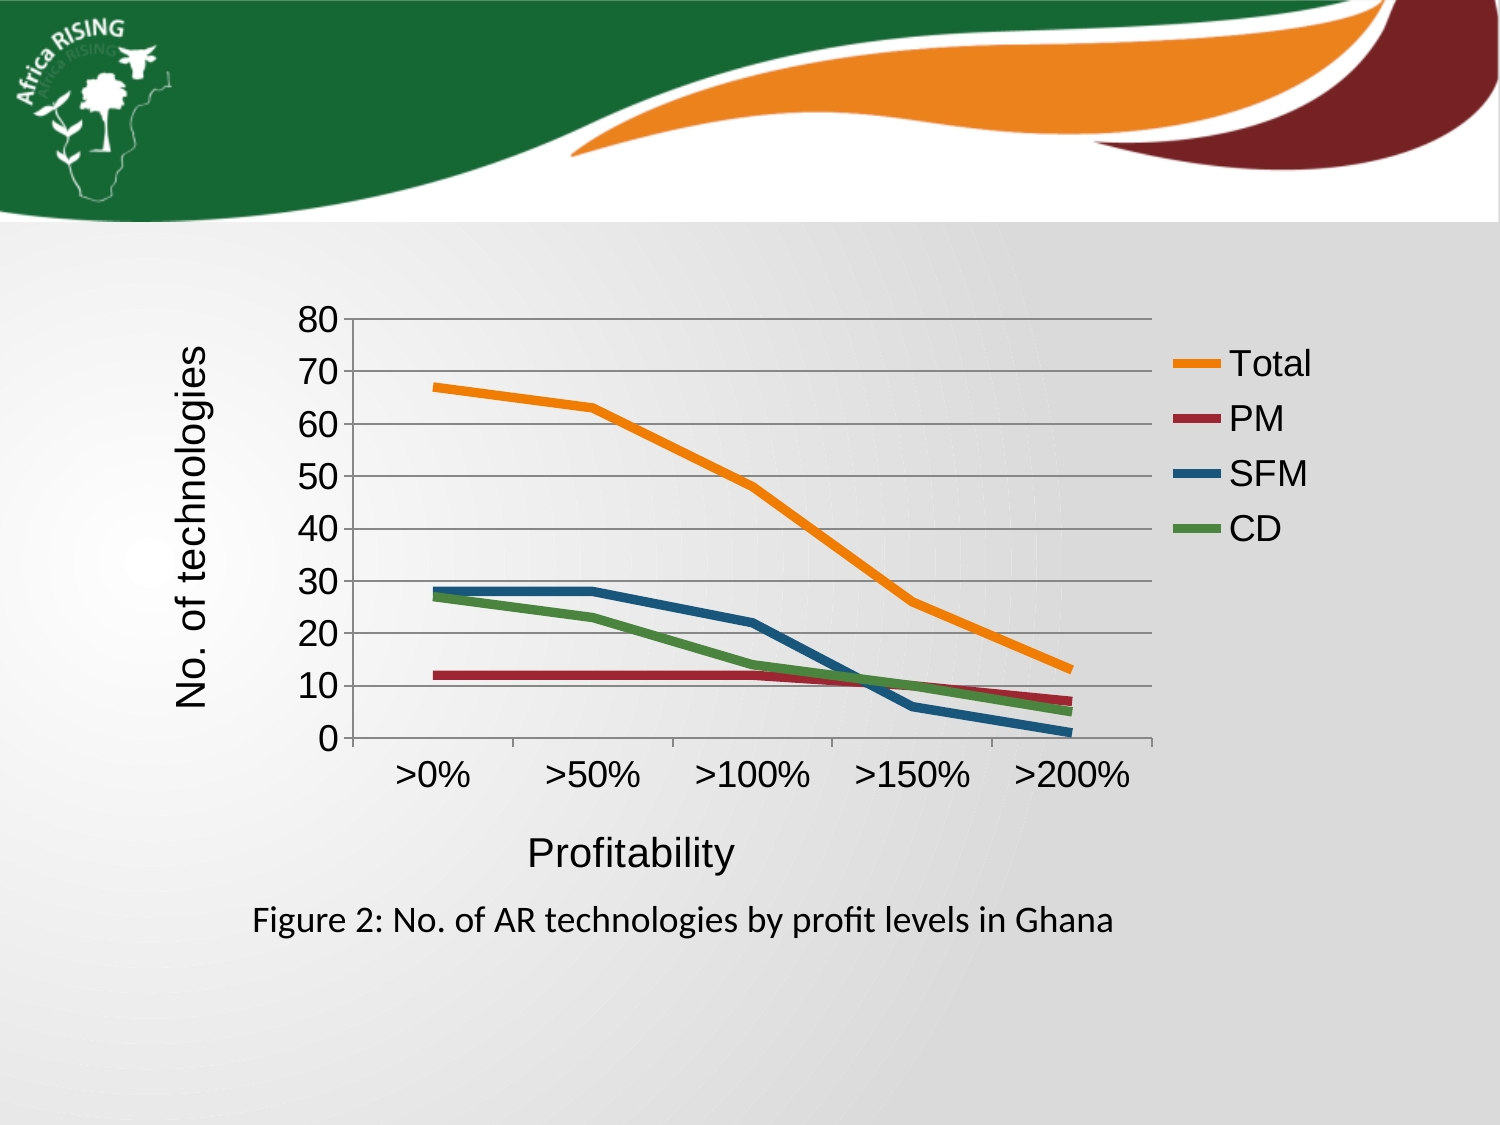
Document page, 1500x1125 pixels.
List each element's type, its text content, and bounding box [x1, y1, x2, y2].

chart [136, 286, 1338, 901]
text_box Figure 2: No. of AR technologies by profit levels in Ghana [237, 907, 1263, 948]
picture [0, 0, 1499, 222]
